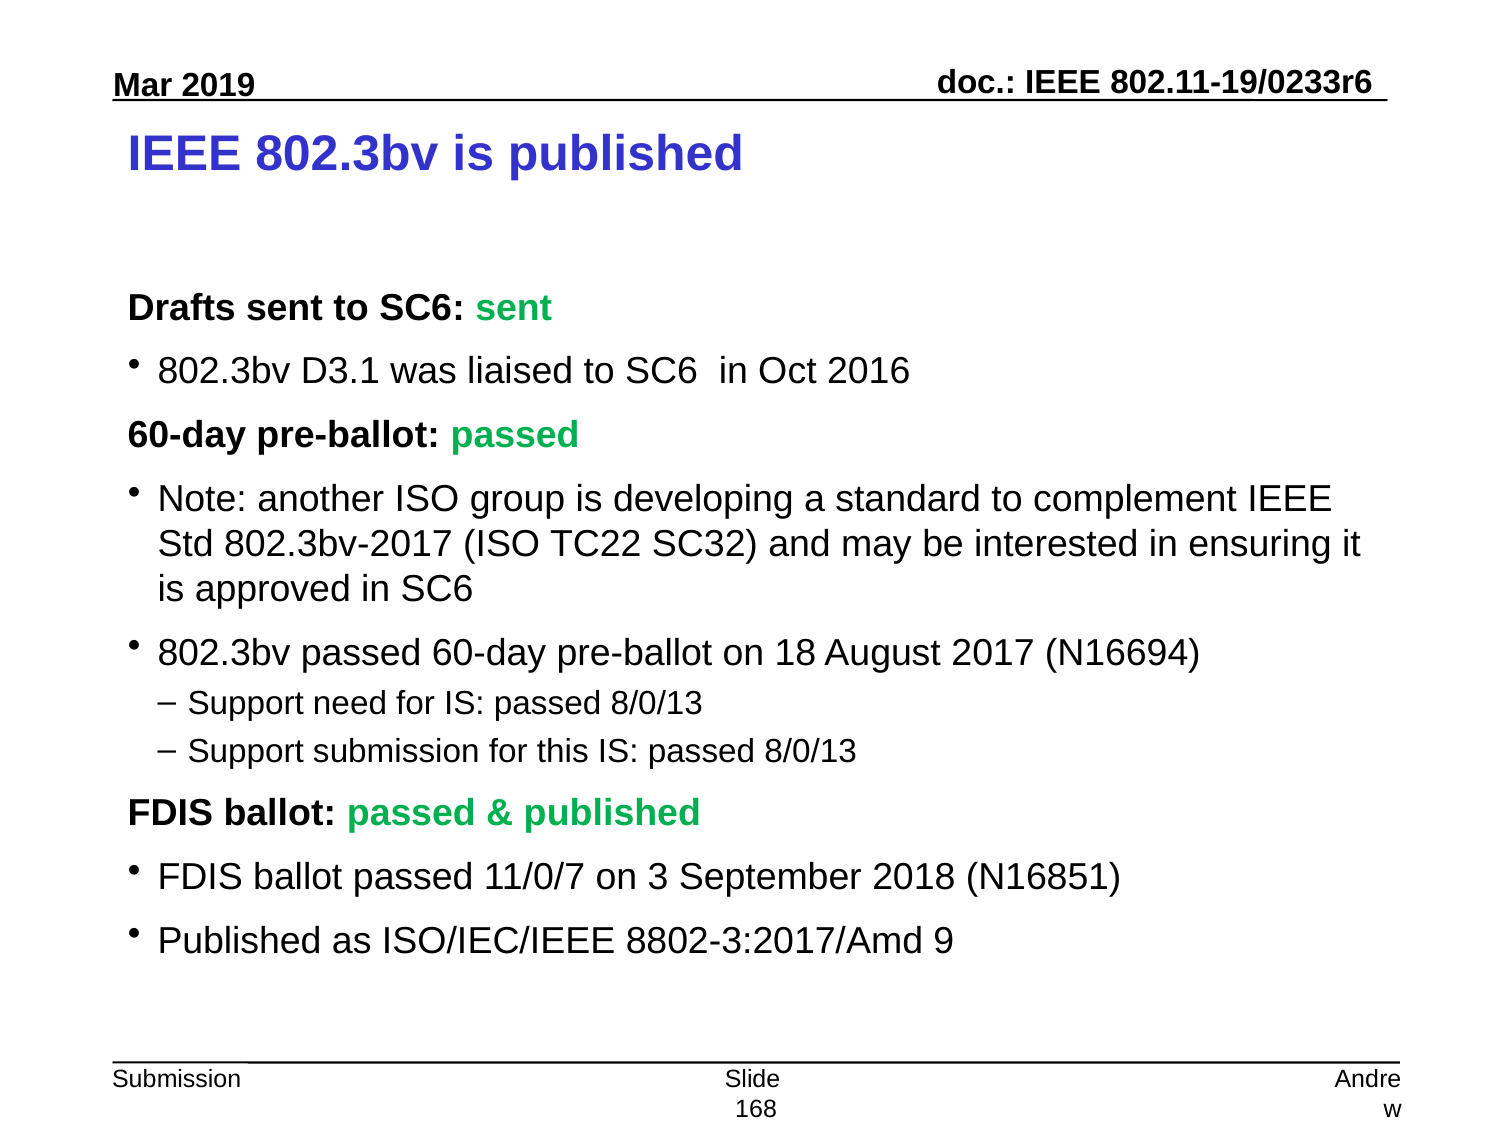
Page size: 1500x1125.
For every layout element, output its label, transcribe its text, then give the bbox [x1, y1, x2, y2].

slide_number Slide 168 [709, 1061, 803, 1093]
footer Andrew Myles, Cisco [1320, 1061, 1402, 1093]
list Drafts sent to SC6: sent 802.3bv D3.1 was liaised to SC6 in Oct 2016 60-day pre-ballot: passed Note: another ISO group is developing a standard to complement IEEE Std 802.3bv-2017 (ISO TC22 SC32) and may be interested in ensuring it is approved in SC6 802.3bv passed 60-day pre-ballot on 18 August 2017 (N16694) Support need for IS: passed 8/0/13 Support submission for this IS: passed 8/0/13 FDIS ballot: passed & published FDIS ballot passed 11/0/7 on 3 September 2018 (N16851) Published as ISO/IEC/IEEE 8802-3:2017/Amd 9 [112, 275, 1388, 950]
title IEEE 802.3bv is published [112, 112, 1388, 275]
